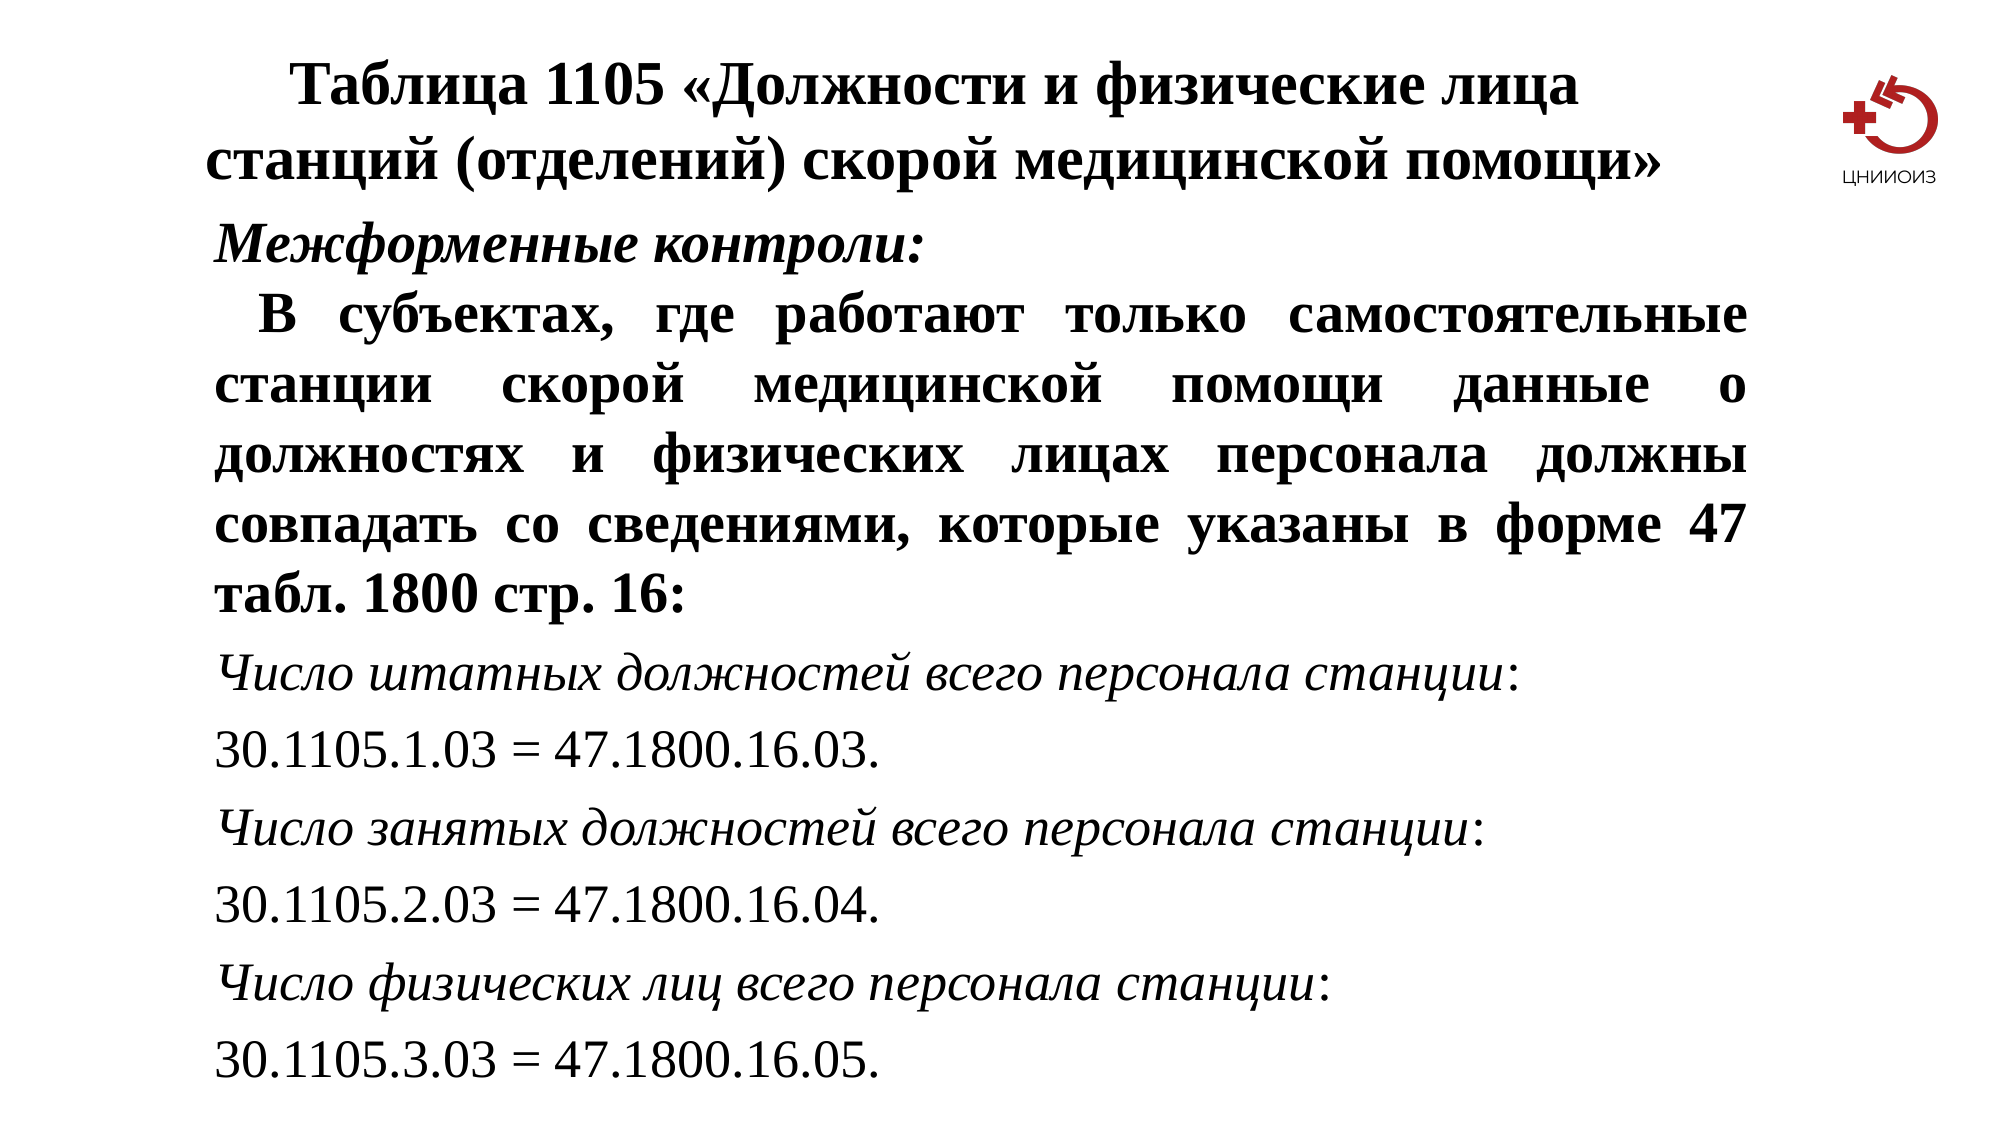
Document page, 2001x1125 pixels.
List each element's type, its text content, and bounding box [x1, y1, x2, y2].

title Таблица 1105 «Должности и физические лица станций (отделений) скорой медицинской помощи» [155, 23, 1715, 196]
text_box Межформенные контроли: В субъектах, где работают только самостоятельные станции скорой медицинской помощи данные о должностях и физических лицах персонала должны совпадать со сведениями, которые указаны в форме 47 табл. 1800 стр. 16: Число штатных должностей всего персонала станции: 30.1105.1.03 = 47.1800.16.03. Число занятых должностей всего персонала станции: 30.1105.2.03 = 47.1800.16.04. Число физических лиц всего персонала станции: 30.1105.3.03 = 47.1800.16.05. [155, 196, 1764, 1082]
picture [1843, 75, 1938, 186]
